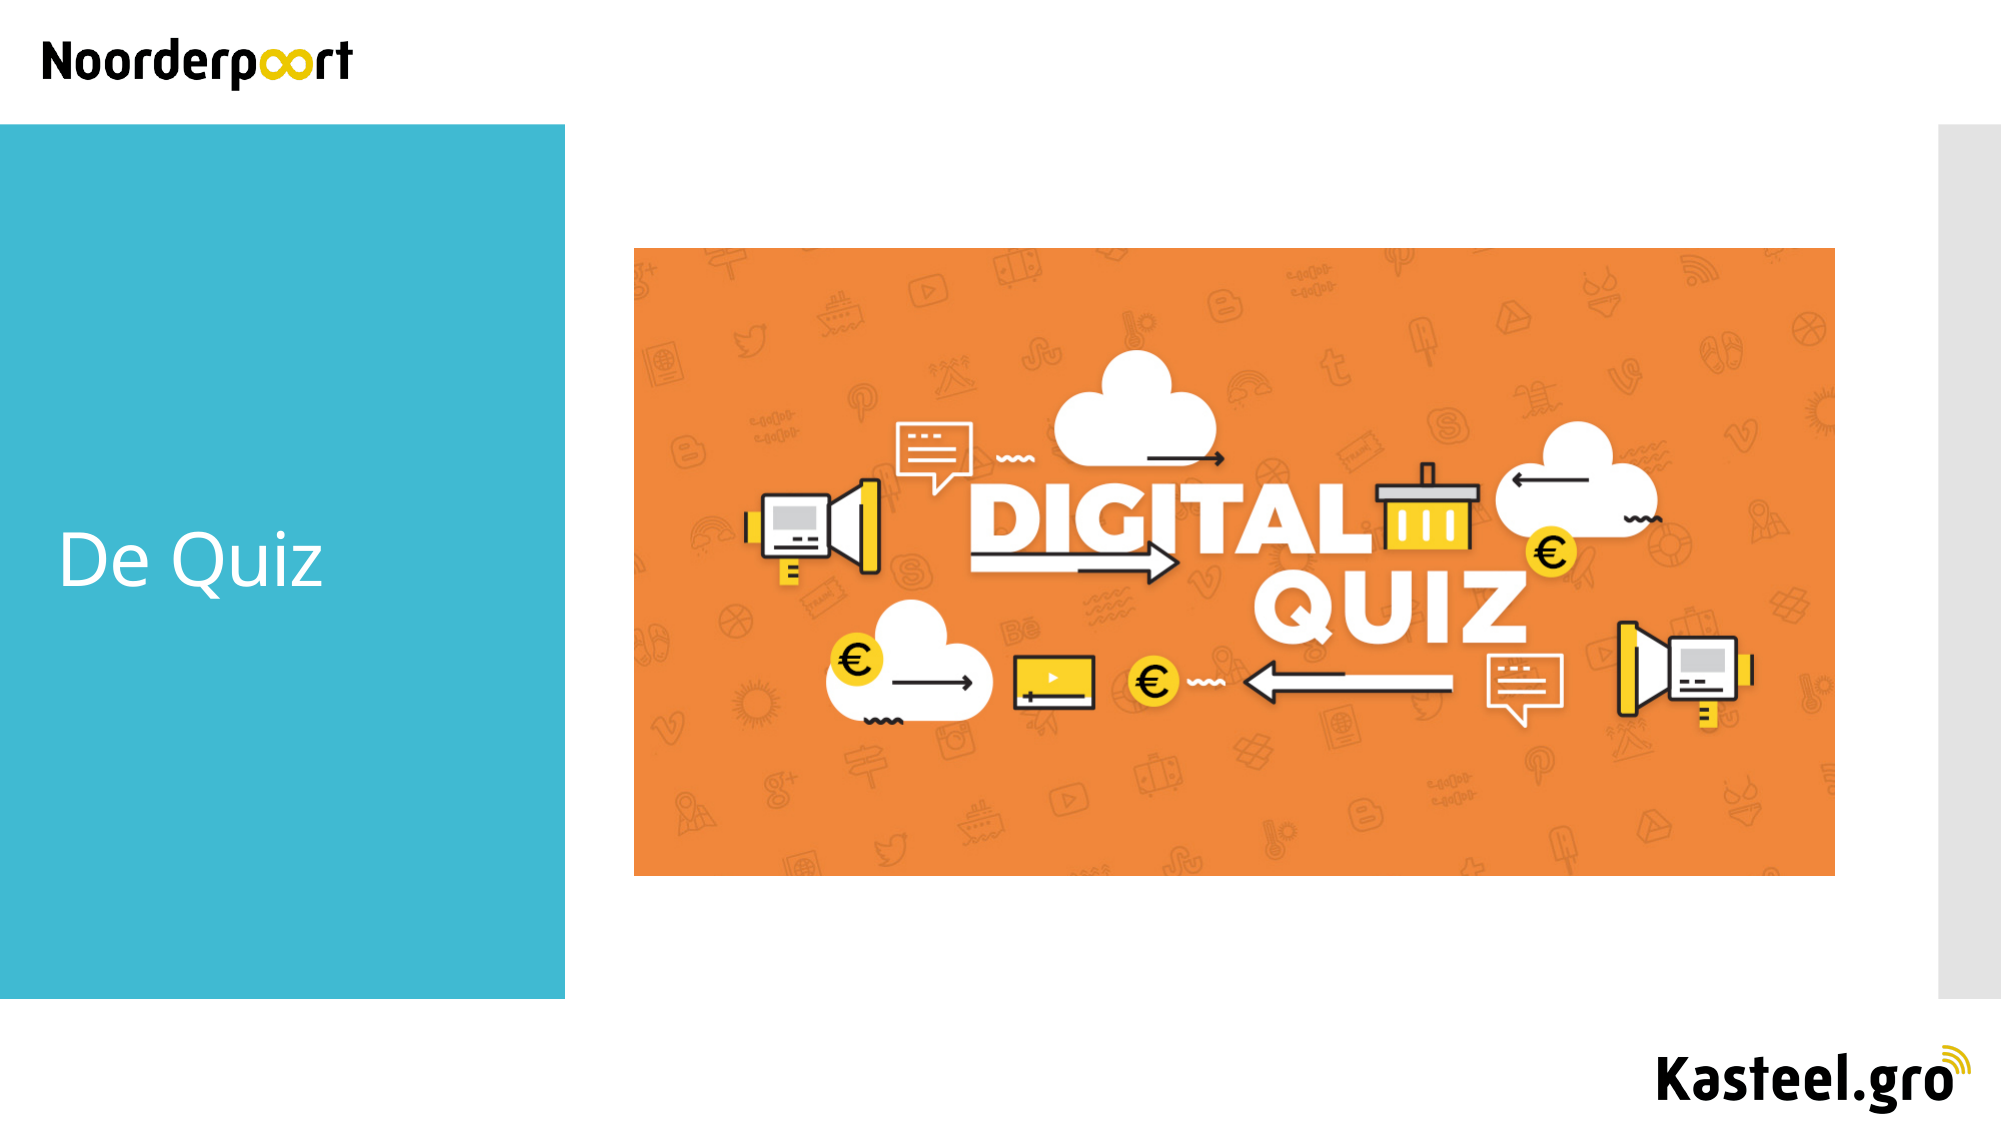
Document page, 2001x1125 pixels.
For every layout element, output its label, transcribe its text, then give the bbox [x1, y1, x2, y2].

picture [1657, 1045, 1971, 1114]
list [634, 247, 1835, 876]
title De Quiz [41, 184, 525, 940]
picture [41, 35, 354, 92]
